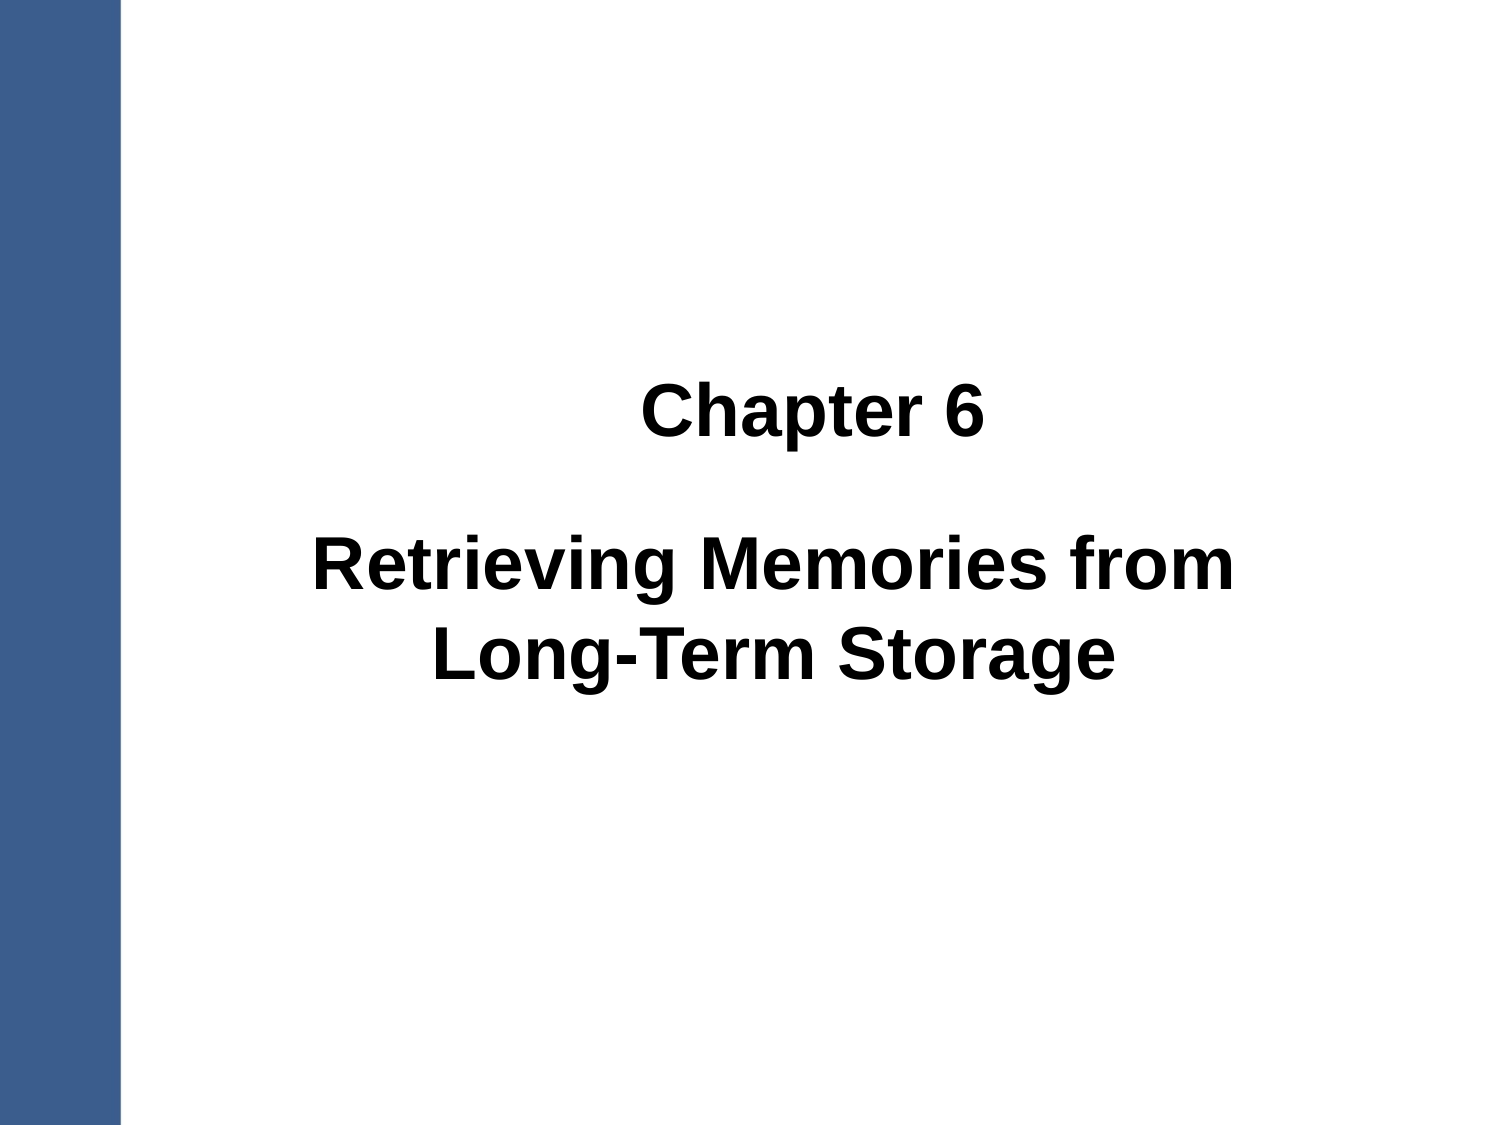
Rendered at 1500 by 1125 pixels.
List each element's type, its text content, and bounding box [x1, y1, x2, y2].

title Chapter 6 [365, 349, 1262, 473]
text_box Retrieving Memories from Long-Term Storage [287, 506, 1262, 702]
picture [0, 0, 1500, 1125]
